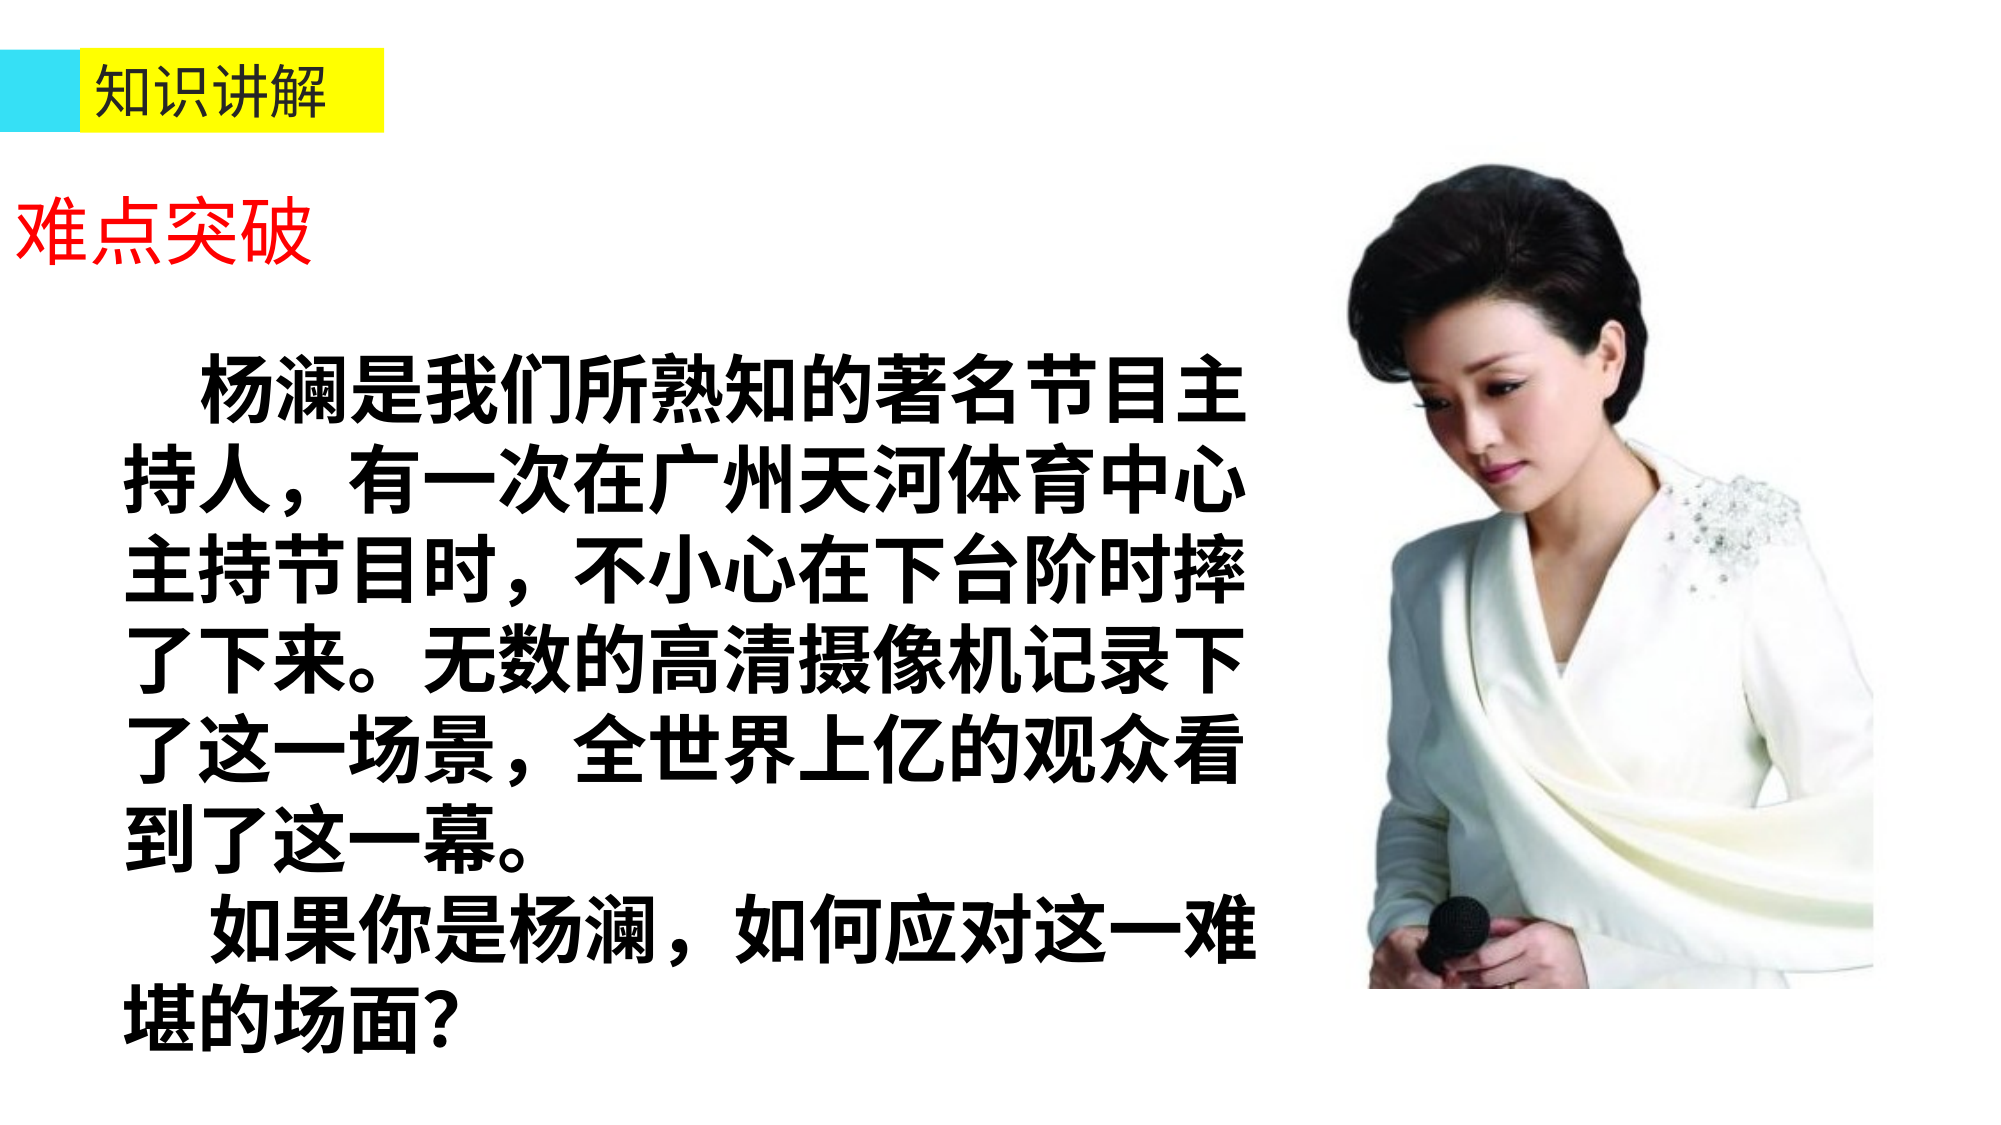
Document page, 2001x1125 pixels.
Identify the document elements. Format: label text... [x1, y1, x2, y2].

text_box 杨澜是我们所熟知的著名节目主持人，有一次在广州天河体育中心主持节目时，不小心在下台阶时摔了下来。无数的高清摄像机记录下了这一场景，全世界上亿的观众看到了这一幕。 如果你是杨澜，如何应对这一难堪的场面？ [107, 335, 1291, 1070]
picture [1290, 136, 1918, 989]
text_box 难点突破 [0, 131, 365, 282]
text_box [0, 49, 80, 131]
text_box 知识讲解 [80, 47, 385, 133]
